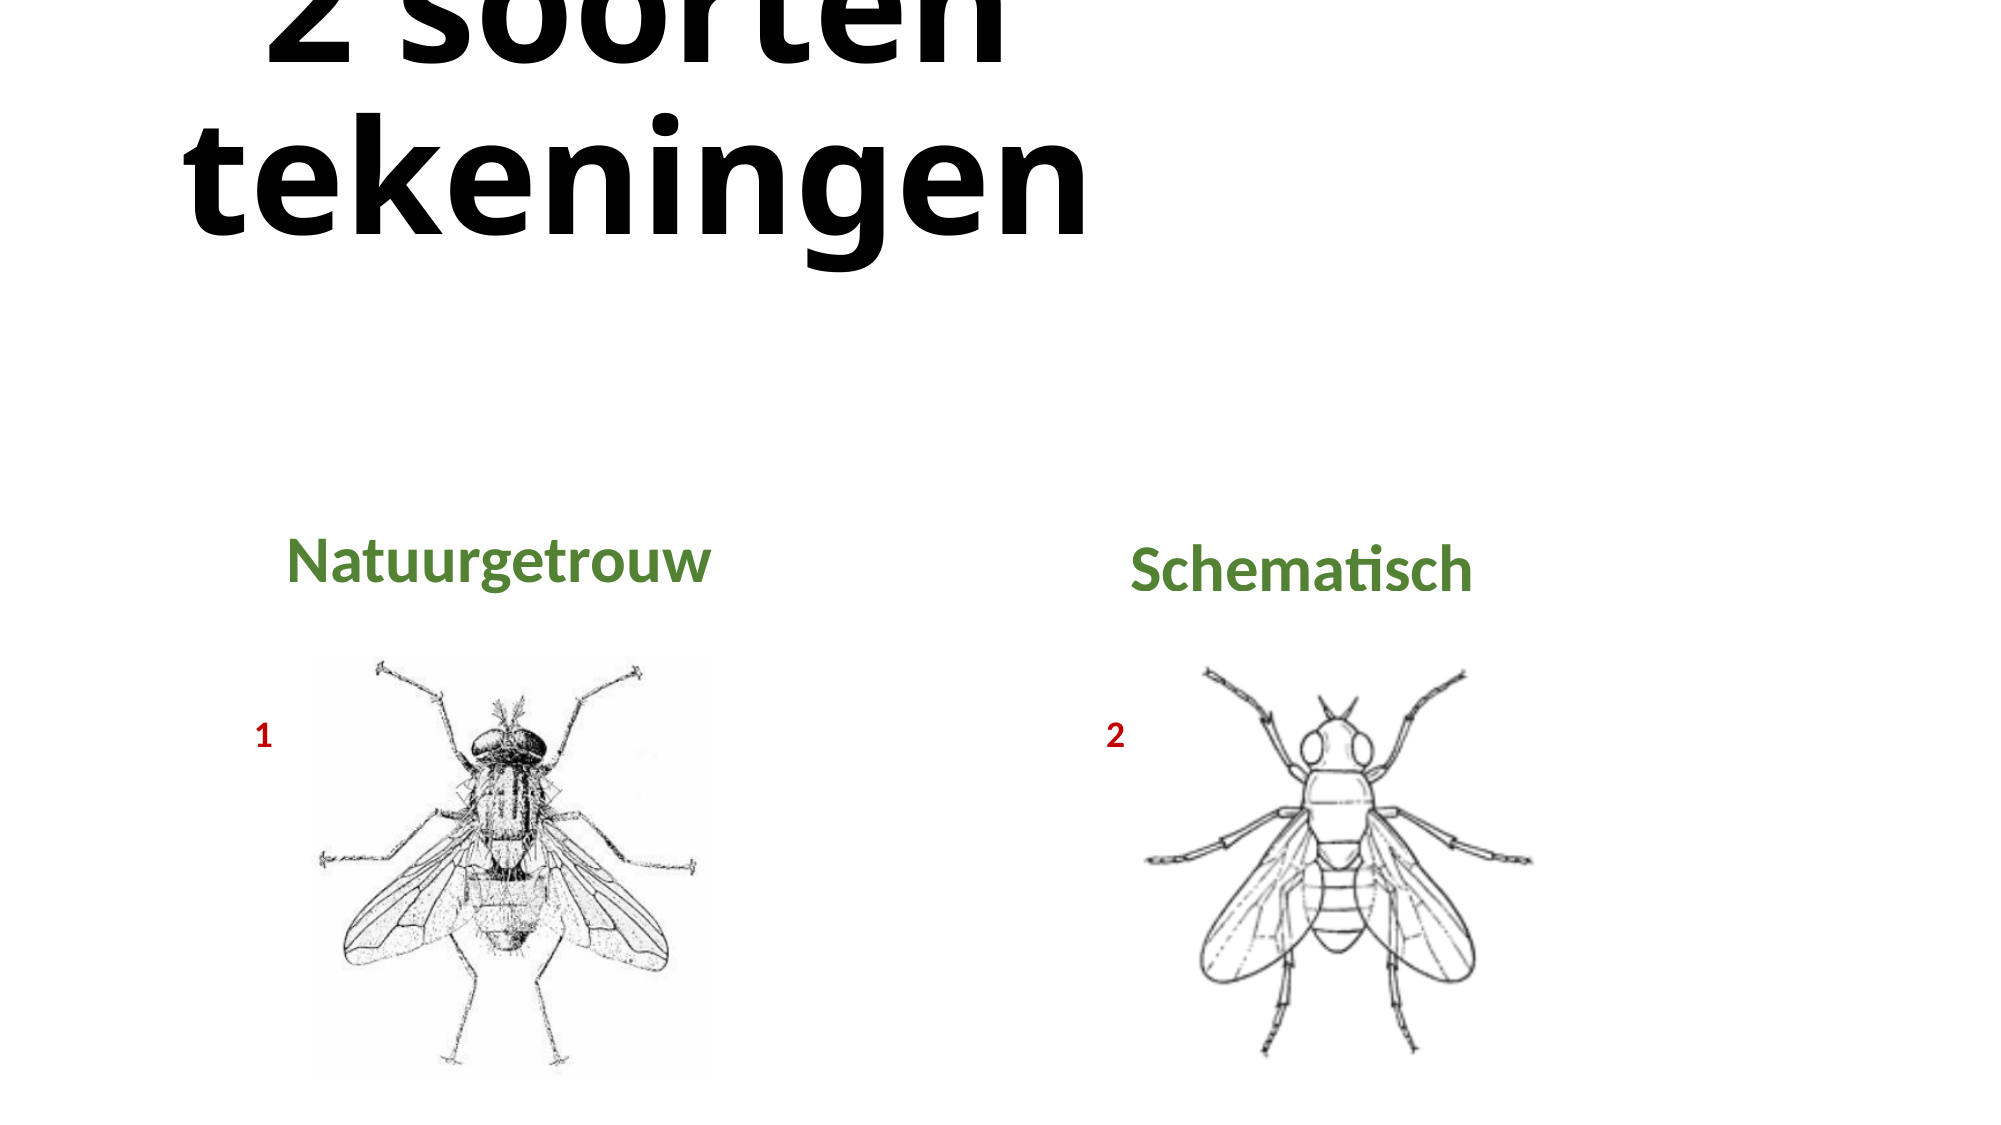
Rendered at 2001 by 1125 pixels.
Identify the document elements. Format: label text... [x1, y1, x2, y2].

text_box 2 [1091, 702, 1132, 763]
text_box Schematisch [1115, 517, 1558, 613]
text_box Natuurgetrouw [271, 507, 758, 603]
picture [1132, 591, 1544, 1117]
picture [311, 604, 723, 1112]
title 2 soorten tekeningen [165, 0, 1957, 277]
text_box 1 [239, 702, 305, 763]
